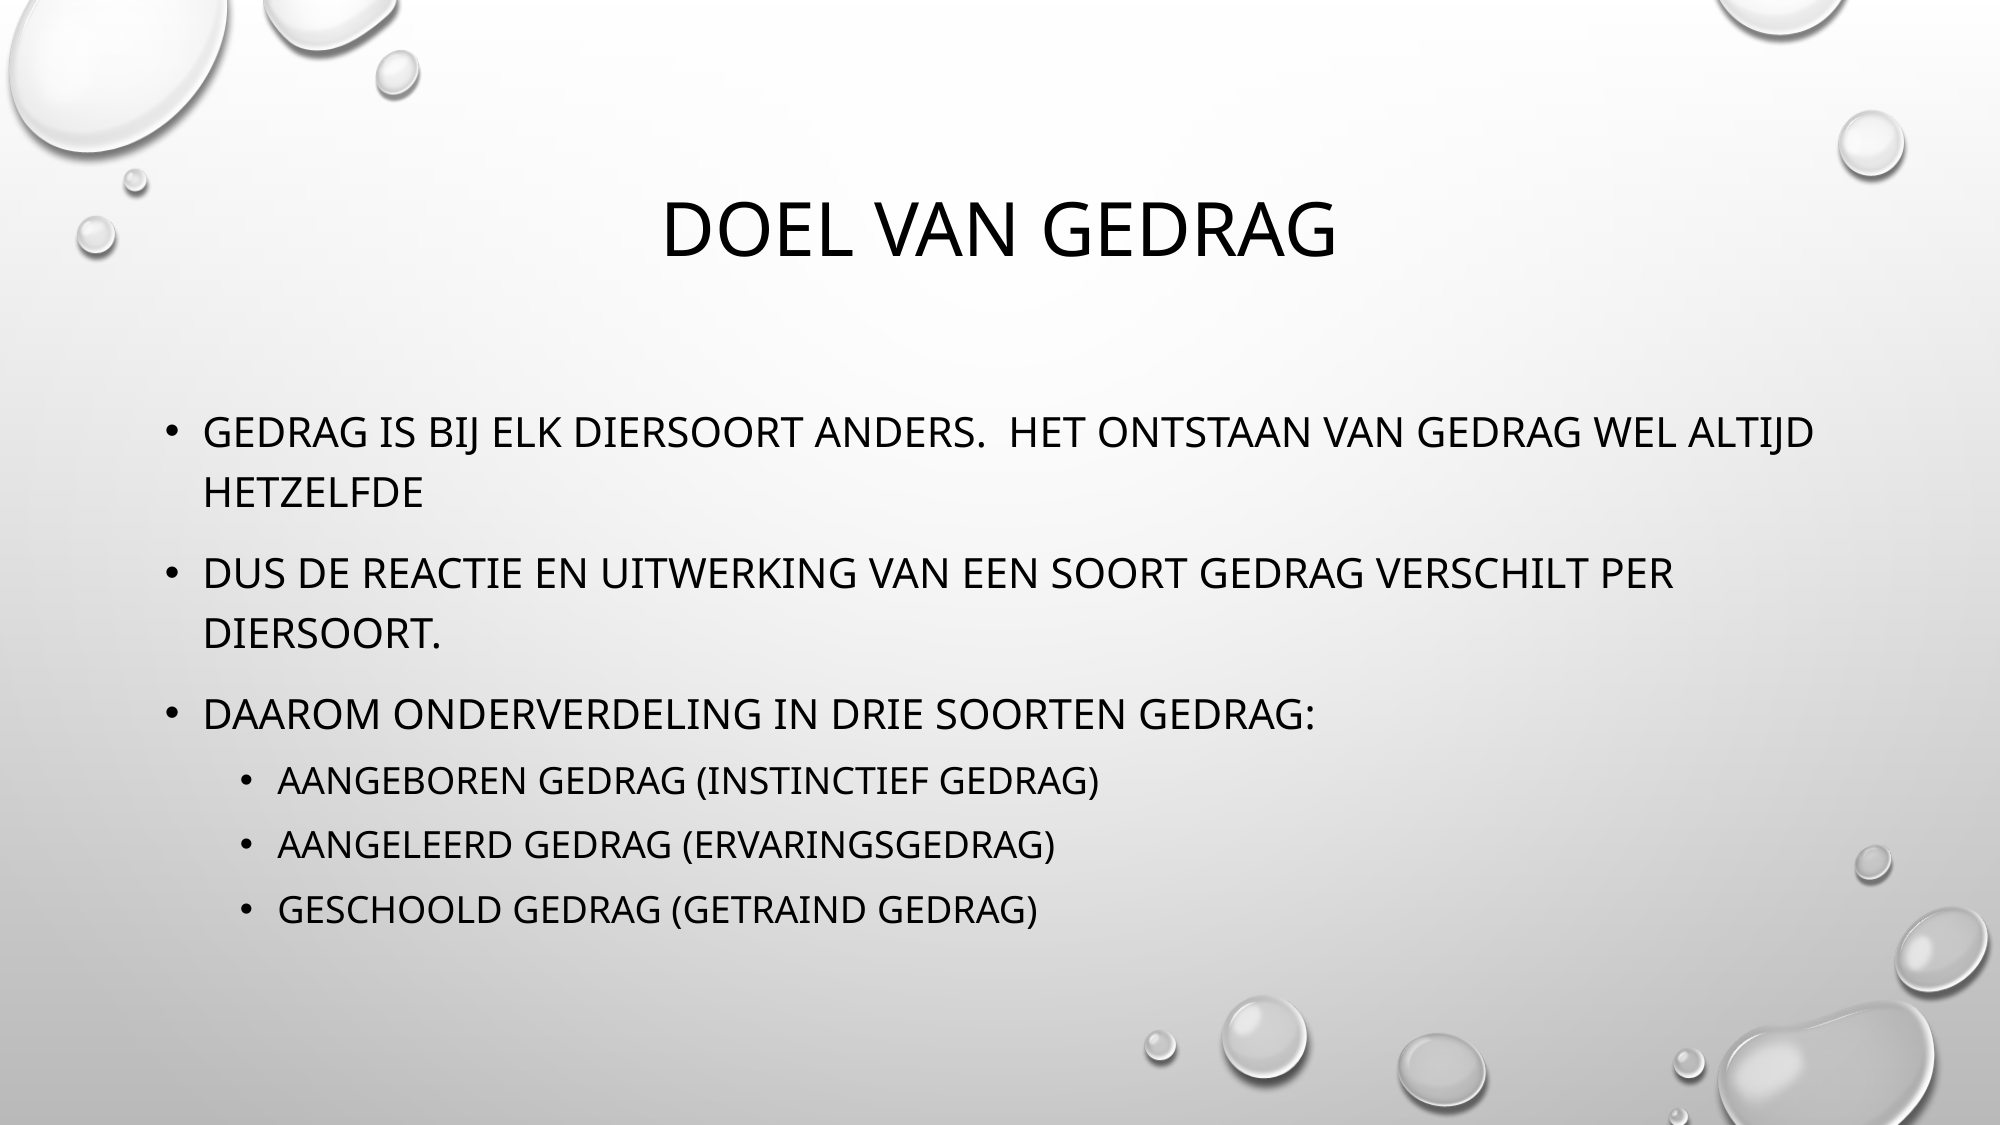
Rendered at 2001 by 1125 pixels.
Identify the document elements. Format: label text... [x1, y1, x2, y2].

list Gedrag is bij elk diersoort anders. Het ontstaan van gedrag wel altijd hetzelfde Dus de reactie en uitwerking van een soort gedrag verschilt per diersoort. Daarom onderverdeling in drie soorten gedrag: Aangeboren gedrag (instinctief gedrag) Aangeleerd gedrag (ervaringsgedrag) Geschoold gedrag (getraind gedrag) [149, 388, 1850, 950]
title Doel van gedrag [149, 101, 1851, 364]
picture [0, 0, 2000, 1125]
